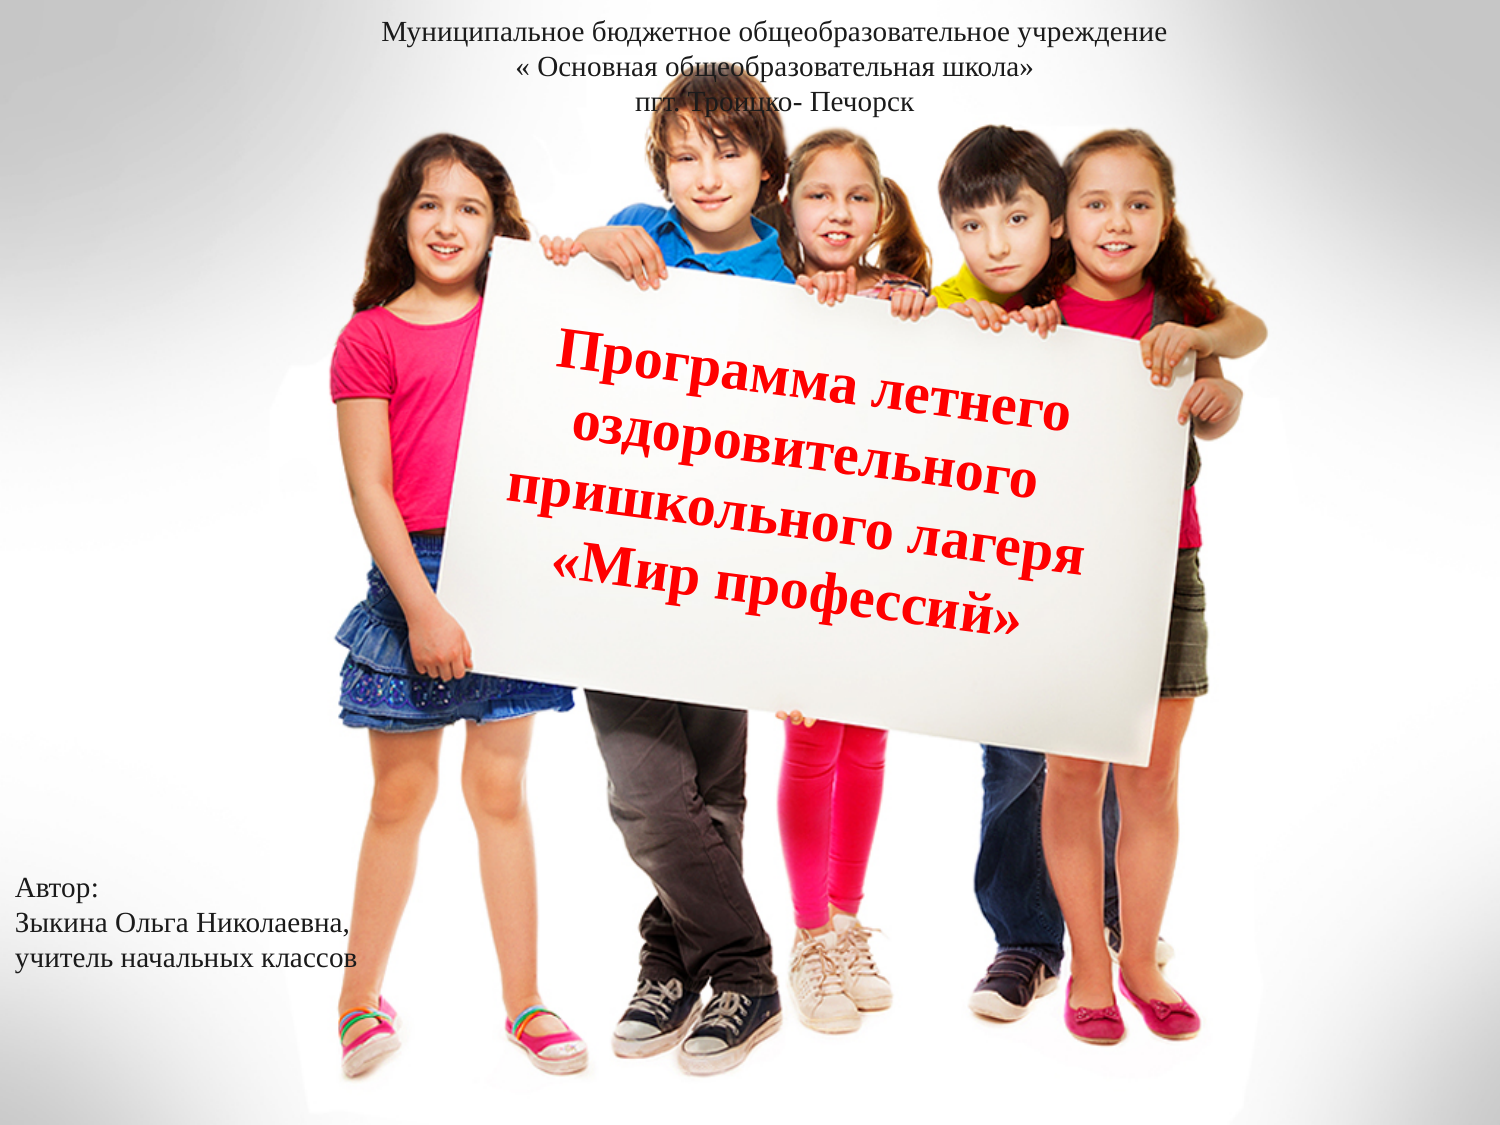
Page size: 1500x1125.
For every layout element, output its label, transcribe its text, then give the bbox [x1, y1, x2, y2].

text_box Муниципальное бюджетное общеобразовательное учреждение « Основная общеобразовательная школа» пгт. Троицко- Печорск [137, 4, 1413, 125]
text_box Программа летнего оздоровительного пришкольного лагеря «Мир профессий» [457, 292, 1146, 669]
picture [0, 0, 1500, 1125]
text_box Автор: Зыкина Ольга Николаевна, учитель начальных классов [0, 860, 416, 981]
